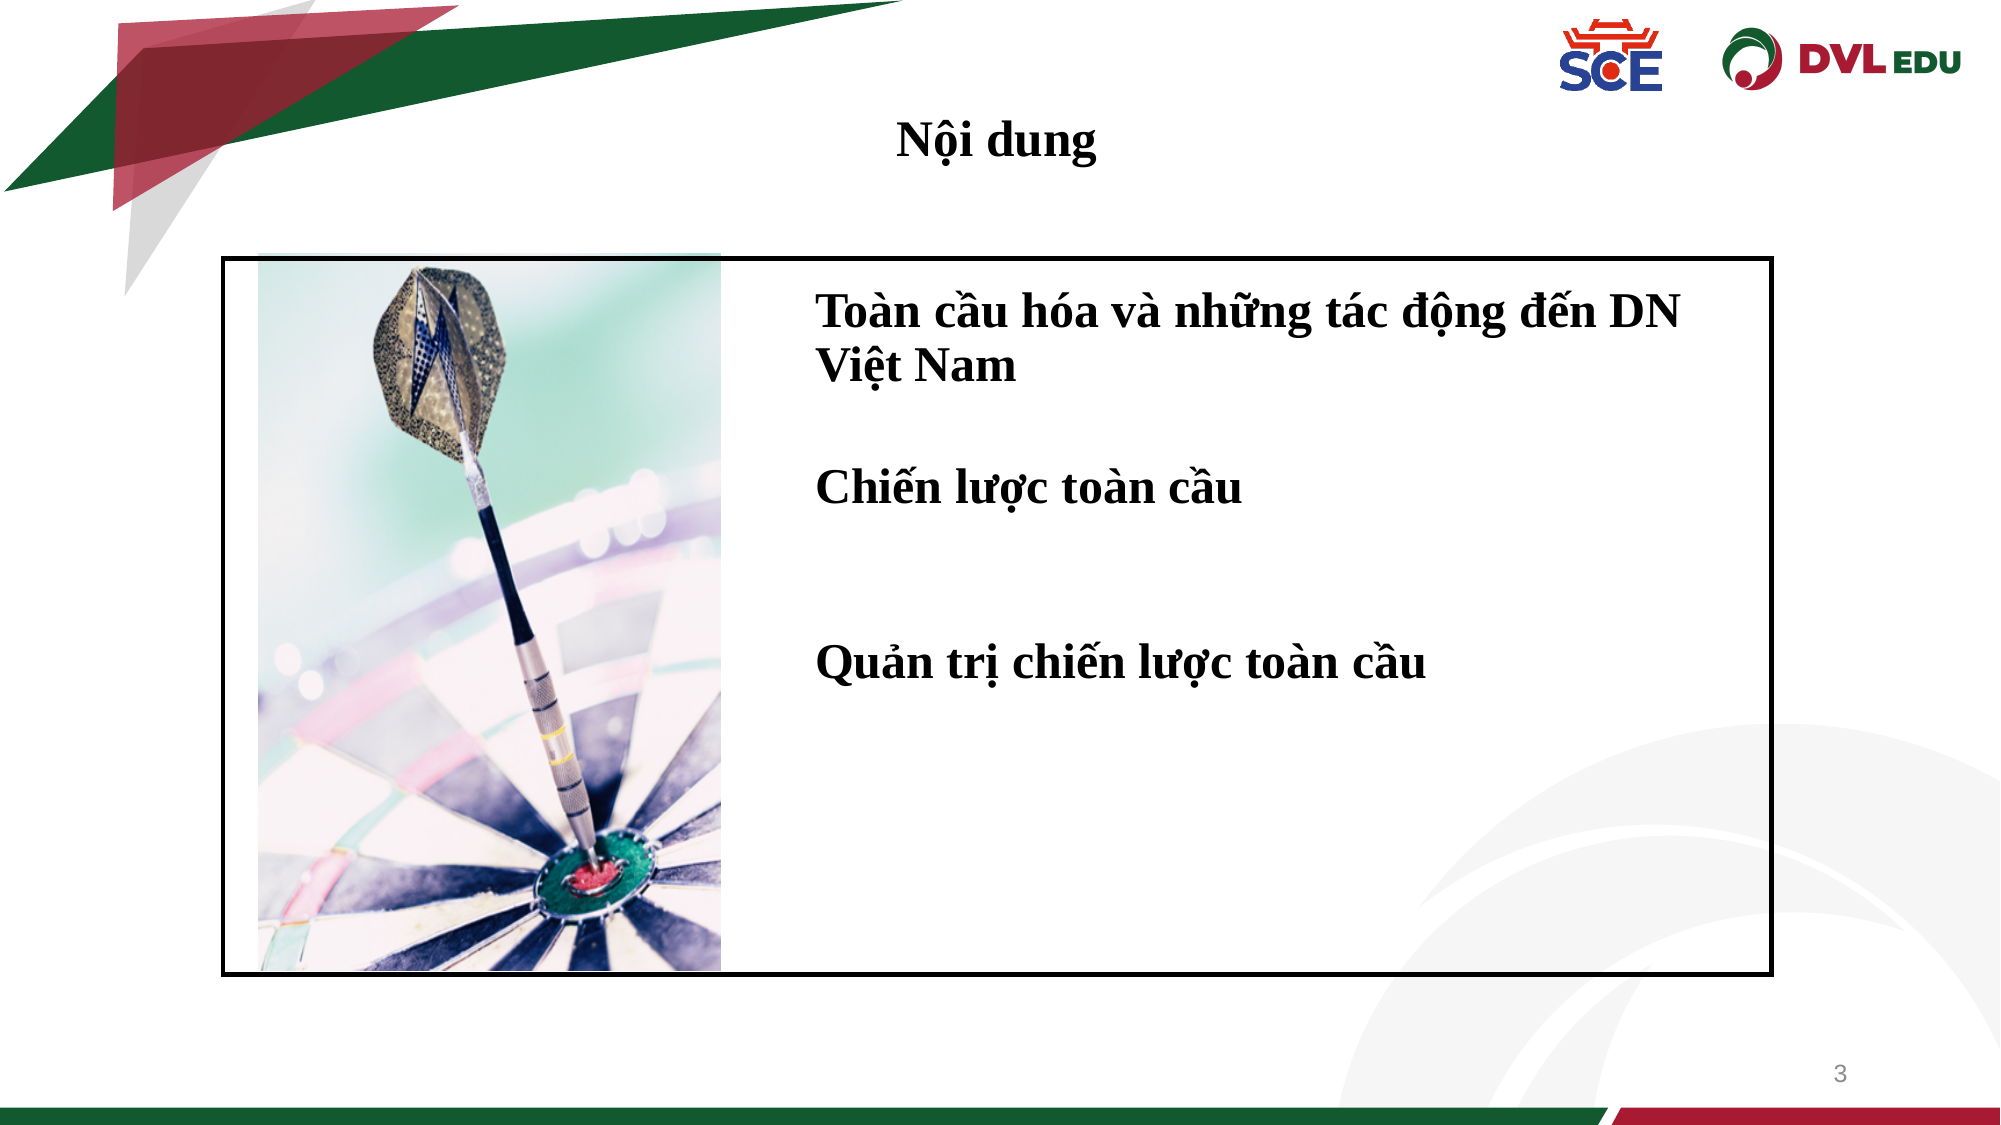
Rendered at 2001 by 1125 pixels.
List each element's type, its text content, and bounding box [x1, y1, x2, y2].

picture [1559, 19, 1667, 91]
slide_number 3 [1412, 1042, 1863, 1103]
text_box [222, 258, 1772, 975]
picture [1722, 27, 1961, 91]
text_box Quản trị chiến lược toàn cầu [815, 635, 1772, 690]
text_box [258, 253, 721, 971]
text_box Toàn cầu hóa và những tác động đến DN Việt Nam [815, 284, 1772, 393]
text_box Chiến lược toàn cầu [815, 460, 1772, 515]
title Nội dung [881, 104, 1681, 176]
